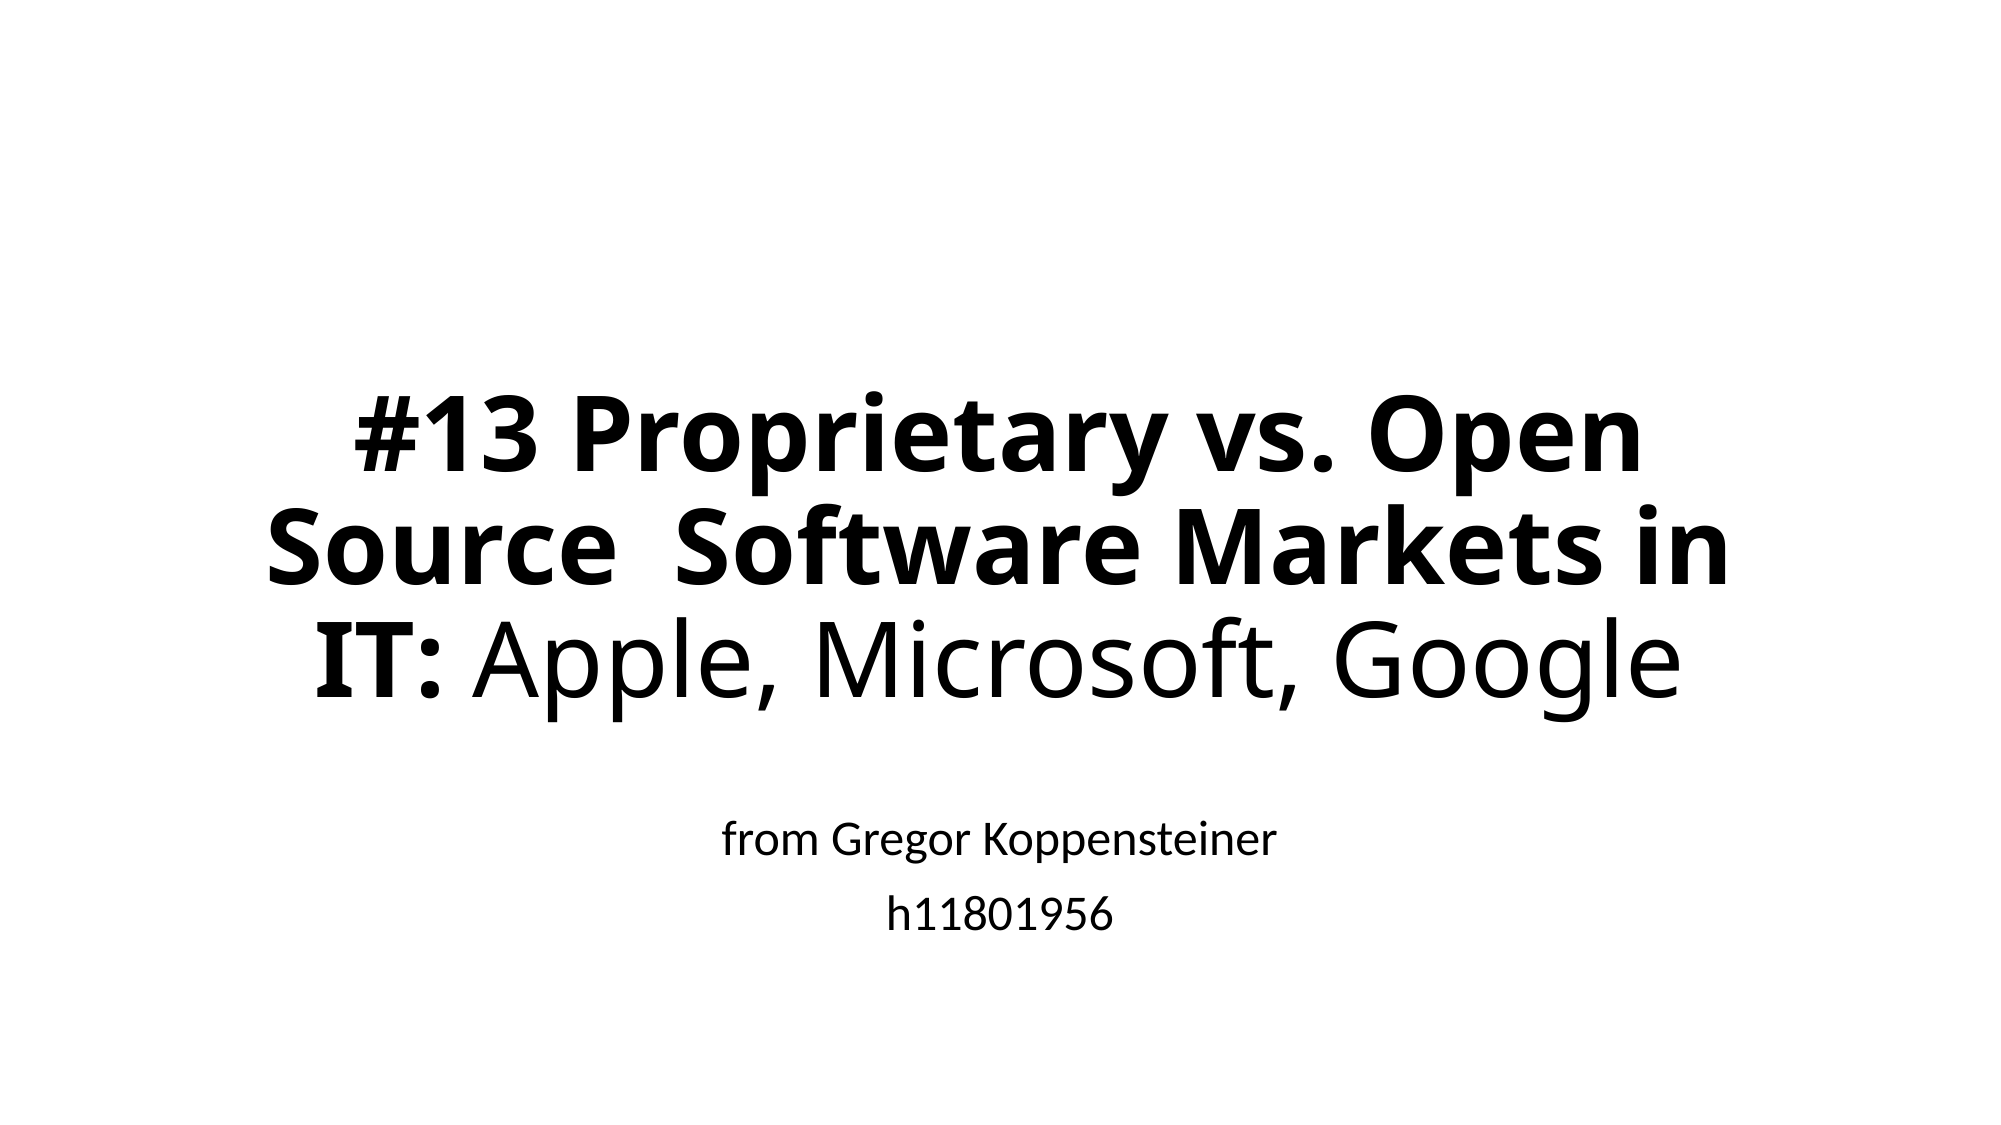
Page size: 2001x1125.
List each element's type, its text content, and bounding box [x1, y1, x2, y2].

title #13 Proprietary vs. Open Source Software Markets in IT: Apple, Microsoft, Google [249, 336, 1750, 729]
subtitle from Gregor Koppensteiner h11801956 [249, 805, 1750, 958]
